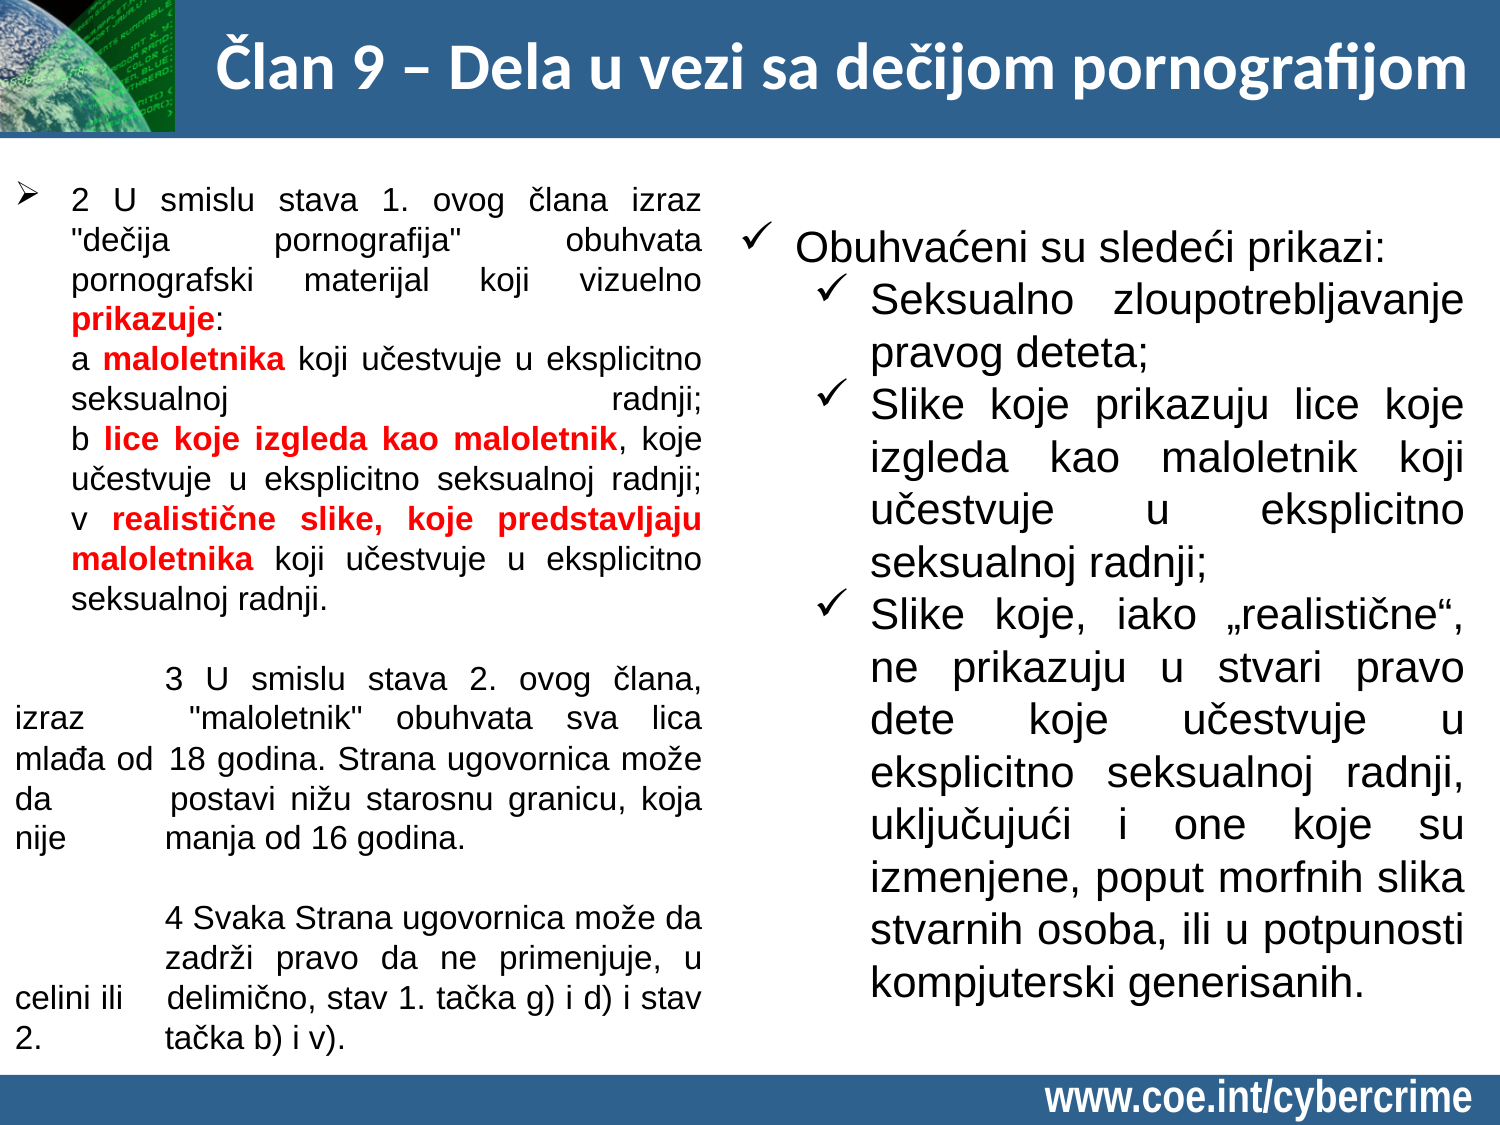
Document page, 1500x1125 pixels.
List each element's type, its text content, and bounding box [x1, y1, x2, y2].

text_box Obuhvaćeni su sledeći prikazi: Seksualno zloupotrebljavanje pravog deteta; Slike koje prikazuju lice koje izgleda kao maloletnik koji učestvuje u eksplicitno seksualnoj radnji; Slike koje, iako „realistične“, ne prikazuju u stvari pravo dete koje učestvuje u eksplicitno seksualnoj radnji, uključujući i one koje su izmenjene, poput morfnih slika stvarnih osoba, ili u potpunosti kompjuterski generisanih. [724, 211, 1480, 1014]
text_box [0, 1073, 1030, 1125]
text_box 2 U smislu stava 1. ovog člana izraz "dečija pornografija" obuhvata pornografski materijal koji vizuelno prikazuje: a maloletnika koji učestvuje u eksplicitno seksualnoj radnji; b lice koje izgleda kao maloletnik, koje učestvuje u eksplicitno seksualnoj radnji; v realistične slike, koje predstavljaju maloletnika koji učestvuje u eksplicitno seksualnoj radnji. 3 U smislu stava 2. ovog člana, izraz "maloletnik" obuhvata sva lica mlađa od 18 godina. Strana ugovornica može da postavi nižu starosnu granicu, koja nije manja od 16 godina. 4 Svaka Strana ugovornica može da zadrži pravo da ne primenjuje, u celini ili delimično, stav 1. tačka g) i d) i stav 2. tačka b) i v). [0, 170, 718, 1064]
picture [0, 0, 175, 132]
text_box Član 9 – Dela u vezi sa dečijom pornografijom [172, 0, 1500, 140]
text_box www.coe.int/cybercrime [1030, 1059, 1500, 1125]
